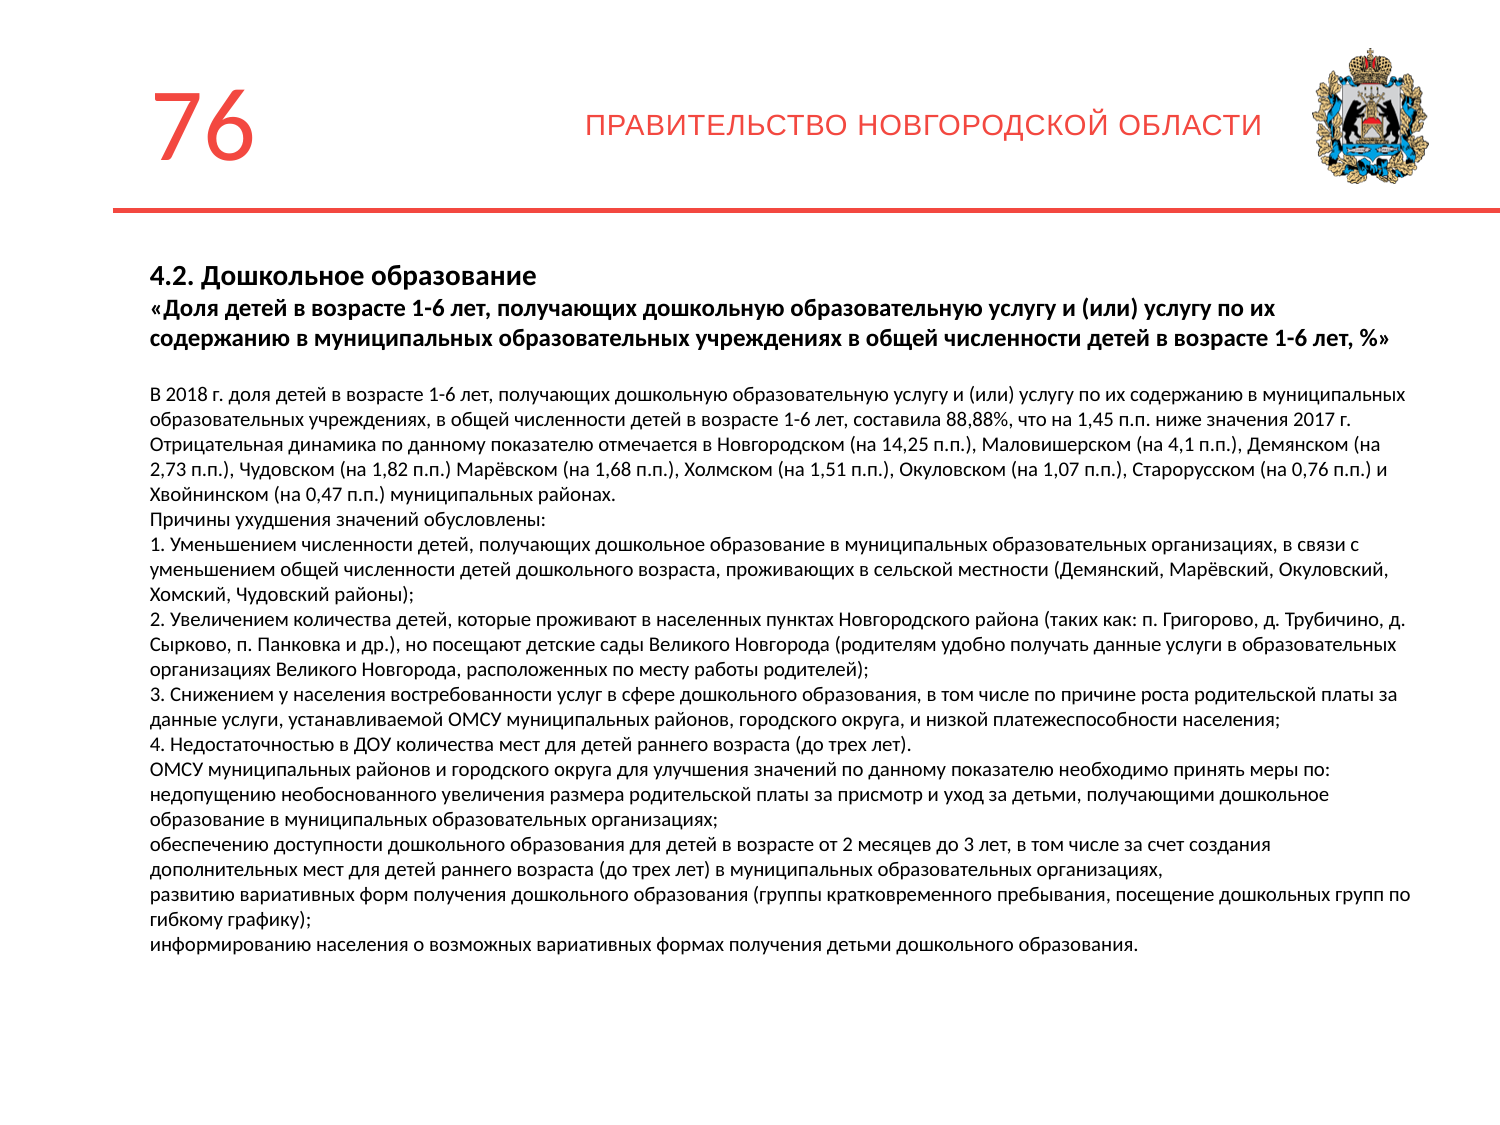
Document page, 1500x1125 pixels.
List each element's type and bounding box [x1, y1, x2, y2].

text_box [135, 239, 1429, 963]
picture [1311, 48, 1429, 184]
text_box [570, 102, 1311, 147]
text_box [135, 48, 272, 189]
